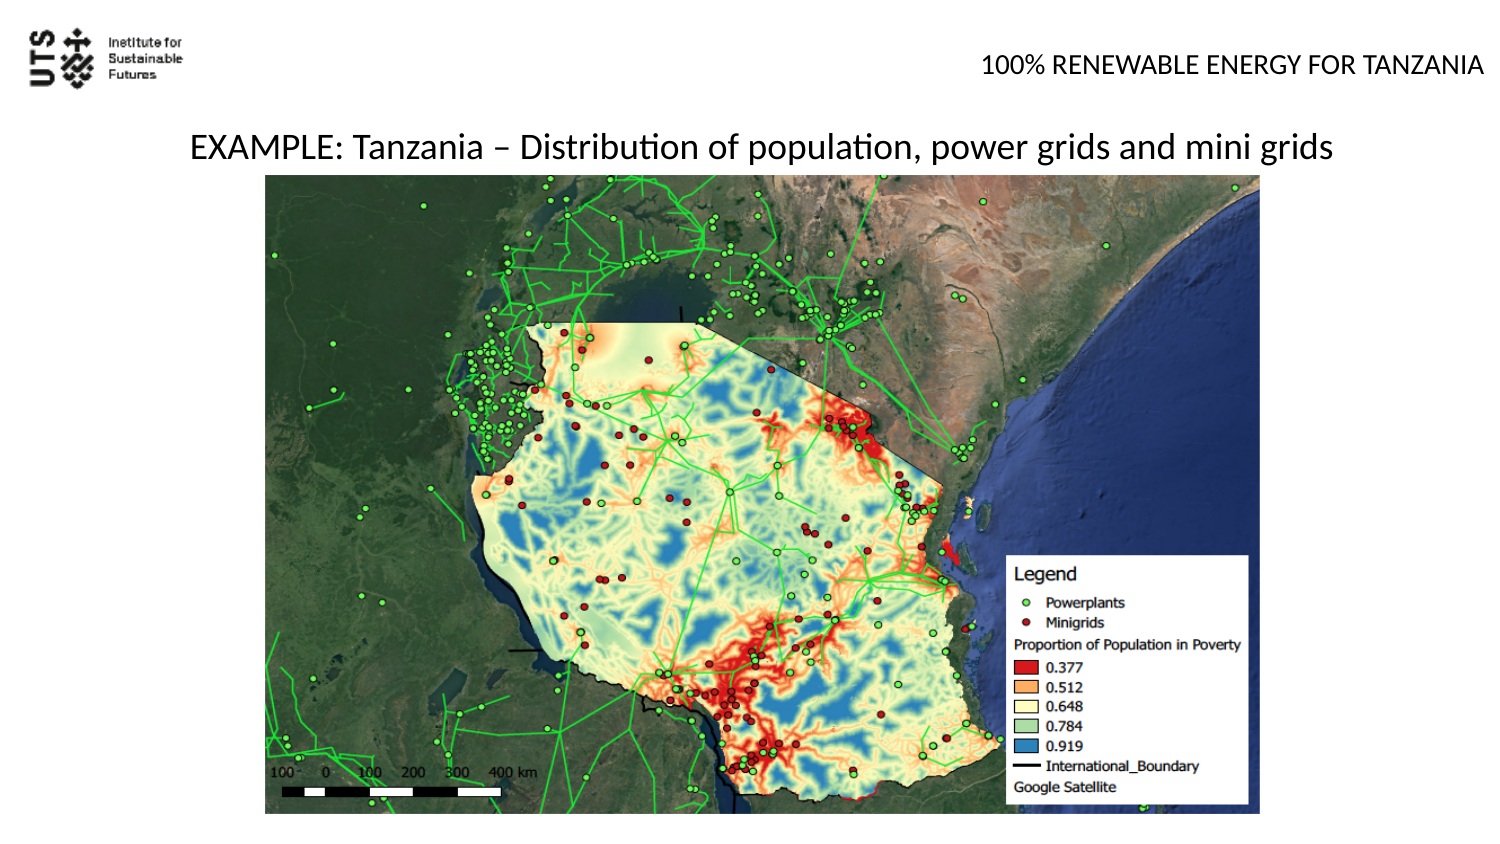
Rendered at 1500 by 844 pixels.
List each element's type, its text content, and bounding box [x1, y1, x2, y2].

text_box 100% RENEWABLE ENERGY FOR TANZANIA [0, 25, 1500, 133]
subtitle EXAMPLE: Tanzania – Distribution of population, power grids and mini grids [48, 133, 1477, 214]
picture [0, 0, 213, 121]
picture [264, 174, 1261, 815]
